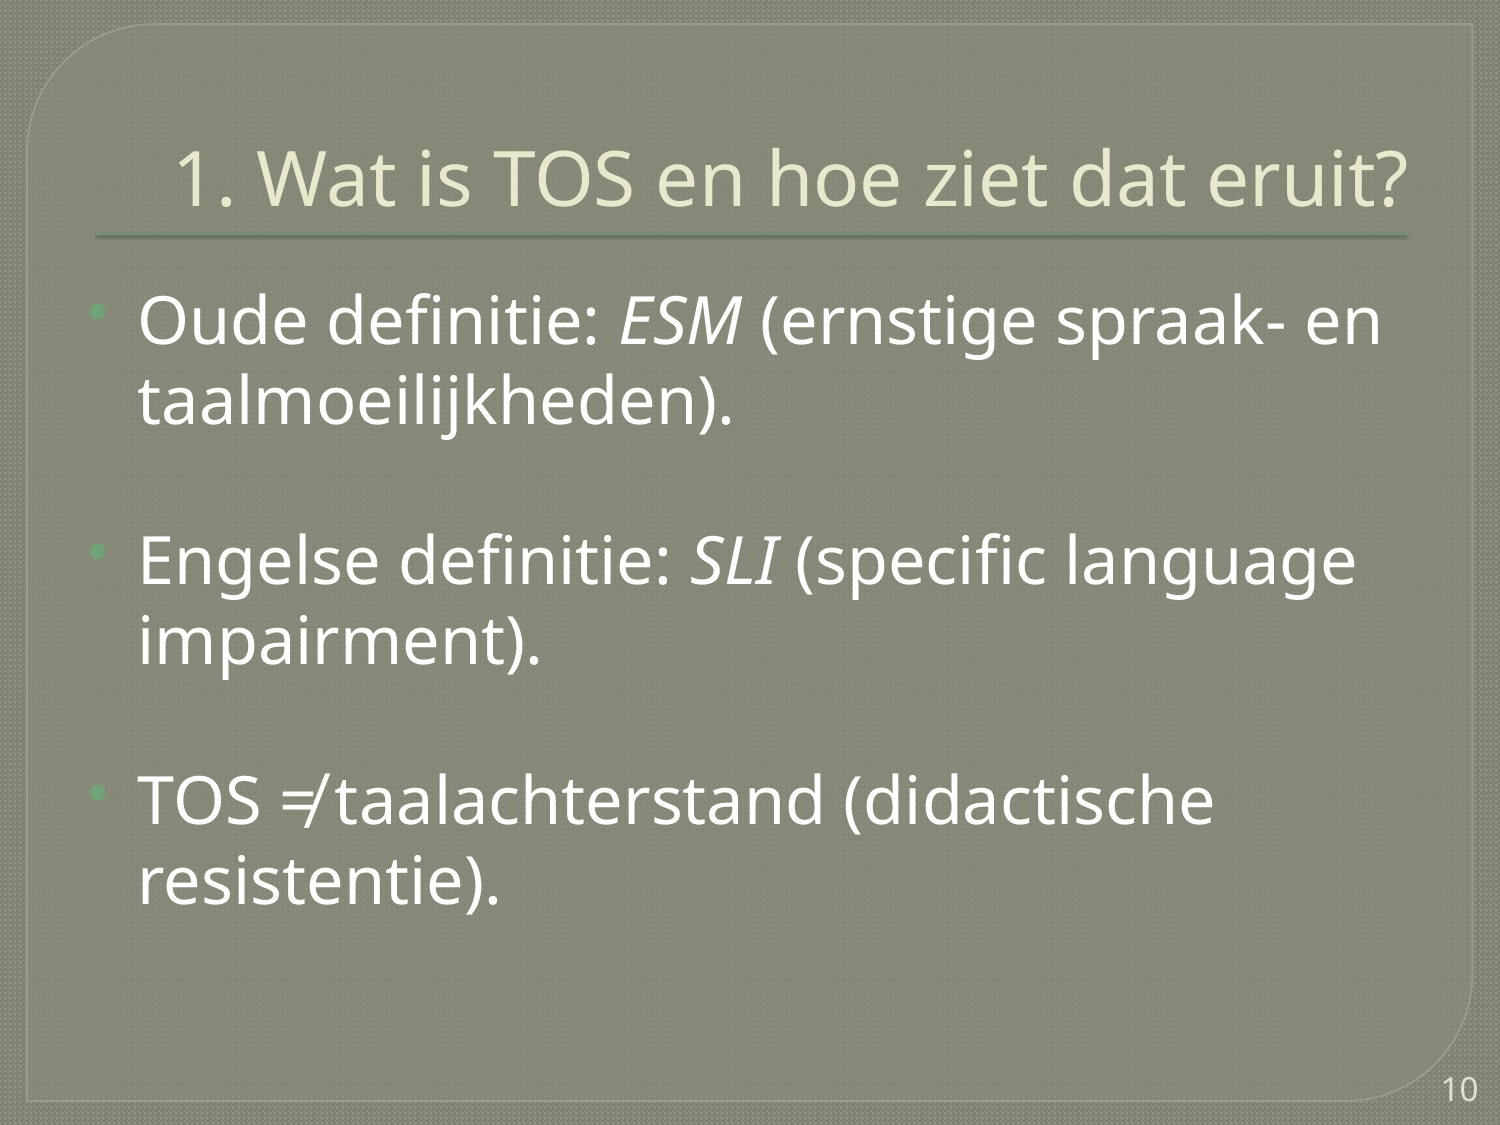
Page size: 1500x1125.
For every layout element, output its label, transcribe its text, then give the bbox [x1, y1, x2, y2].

list Oude definitie: ESM (ernstige spraak- en taalmoeilijkheden). Engelse definitie: SLI (specific language impairment). TOS ≠ taalachterstand (didactische resistentie). [75, 270, 1425, 1013]
title 1. Wat is TOS en hoe ziet dat eruit? [75, 41, 1425, 230]
slide_number 10 [1417, 1068, 1494, 1114]
